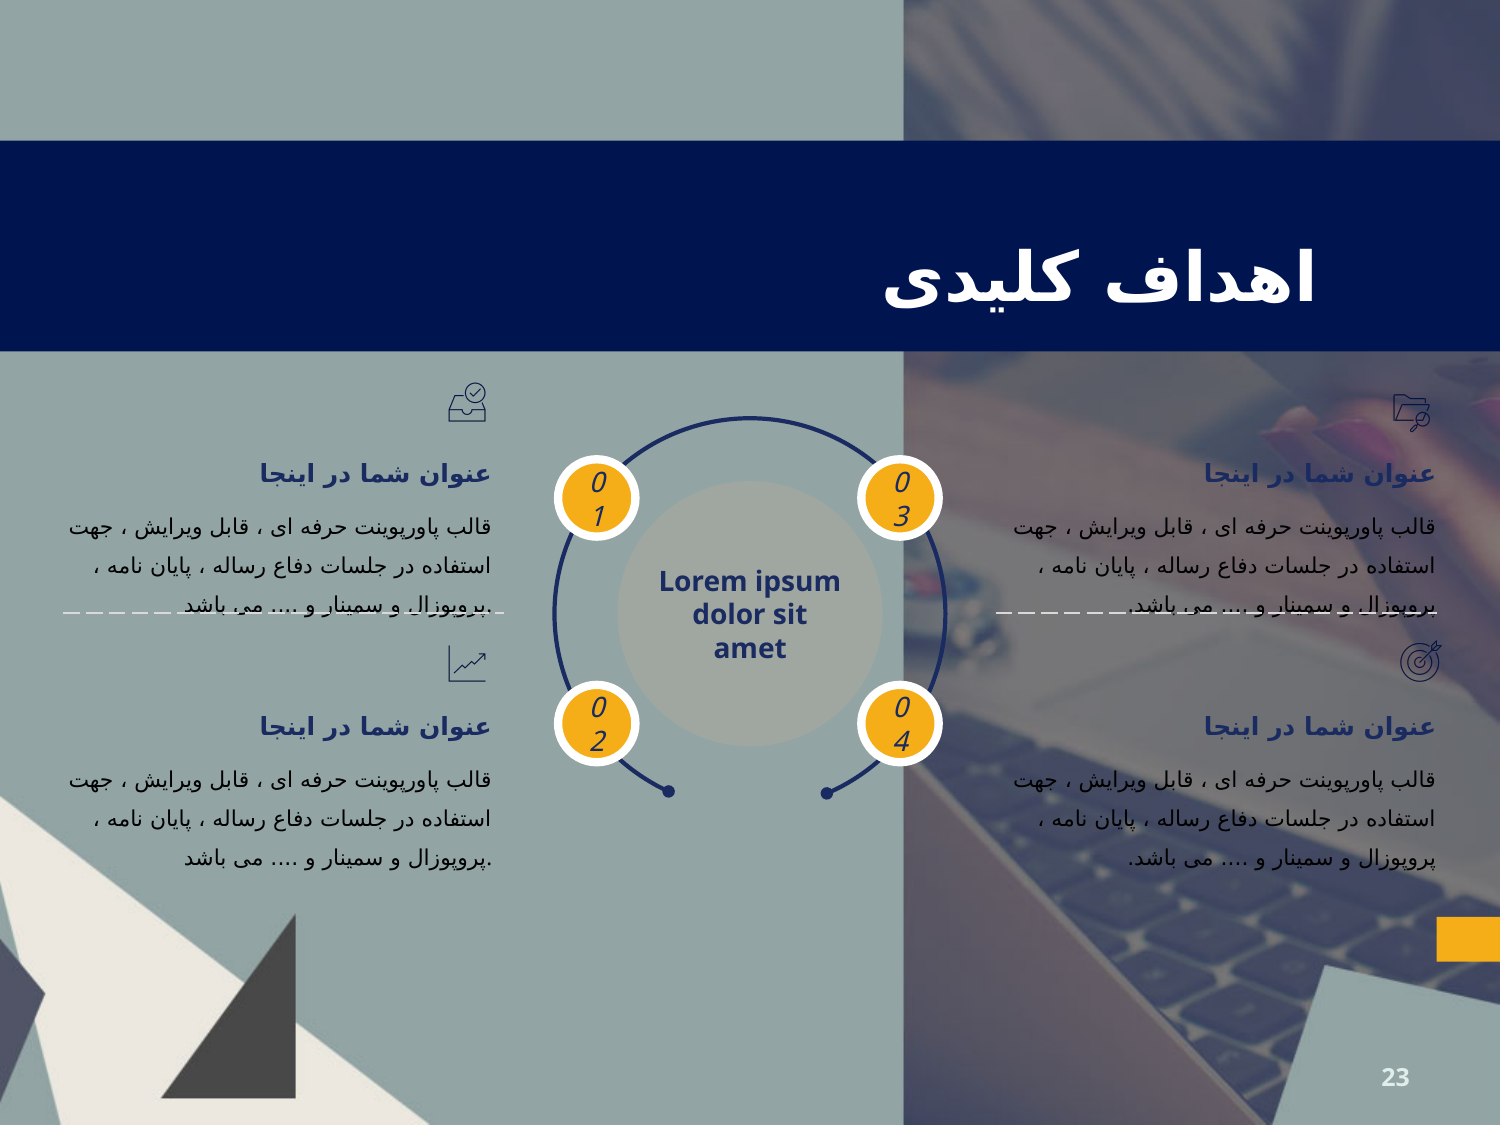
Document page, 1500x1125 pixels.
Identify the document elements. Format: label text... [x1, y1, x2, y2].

text_box [552, 416, 948, 800]
text_box [1434, 915, 1500, 964]
title اهداف کلیدی [0, 208, 1334, 339]
text_box قالب پاورپوينت حرفه ای ، قابل ویرایش ، جهت استفاده در جلسات دفاع رساله ، پایان نامه ، پروپوزال و سمینار و .... می باشد. [63, 744, 493, 837]
text_box عنوان شما در اینجا [63, 702, 493, 741]
text_box عنوان شما در اینجا [1007, 449, 1437, 488]
slide_number 23 [1074, 1054, 1425, 1103]
text_box قالب پاورپوينت حرفه ای ، قابل ویرایش ، جهت استفاده در جلسات دفاع رساله ، پایان نامه ، پروپوزال و سمینار و .... می باشد. [63, 491, 493, 583]
text_box 03 [859, 457, 941, 539]
text_box قالب پاورپوينت حرفه ای ، قابل ویرایش ، جهت استفاده در جلسات دفاع رساله ، پایان نامه ، پروپوزال و سمینار و .... می باشد. [1007, 744, 1437, 837]
text_box [0, 138, 1500, 354]
text_box قالب پاورپوينت حرفه ای ، قابل ویرایش ، جهت استفاده در جلسات دفاع رساله ، پایان نامه ، پروپوزال و سمینار و .... می باشد. [1007, 491, 1437, 583]
text_box عنوان شما در اینجا [63, 449, 493, 488]
text_box 02 [555, 682, 638, 765]
text_box Lorem ipsum dolor sit amet [615, 479, 885, 749]
text_box 04 [859, 682, 941, 765]
text_box 01 [555, 457, 638, 539]
text_box عنوان شما در اینجا [1007, 702, 1437, 741]
picture [0, 0, 1500, 138]
picture [0, 354, 1500, 1125]
